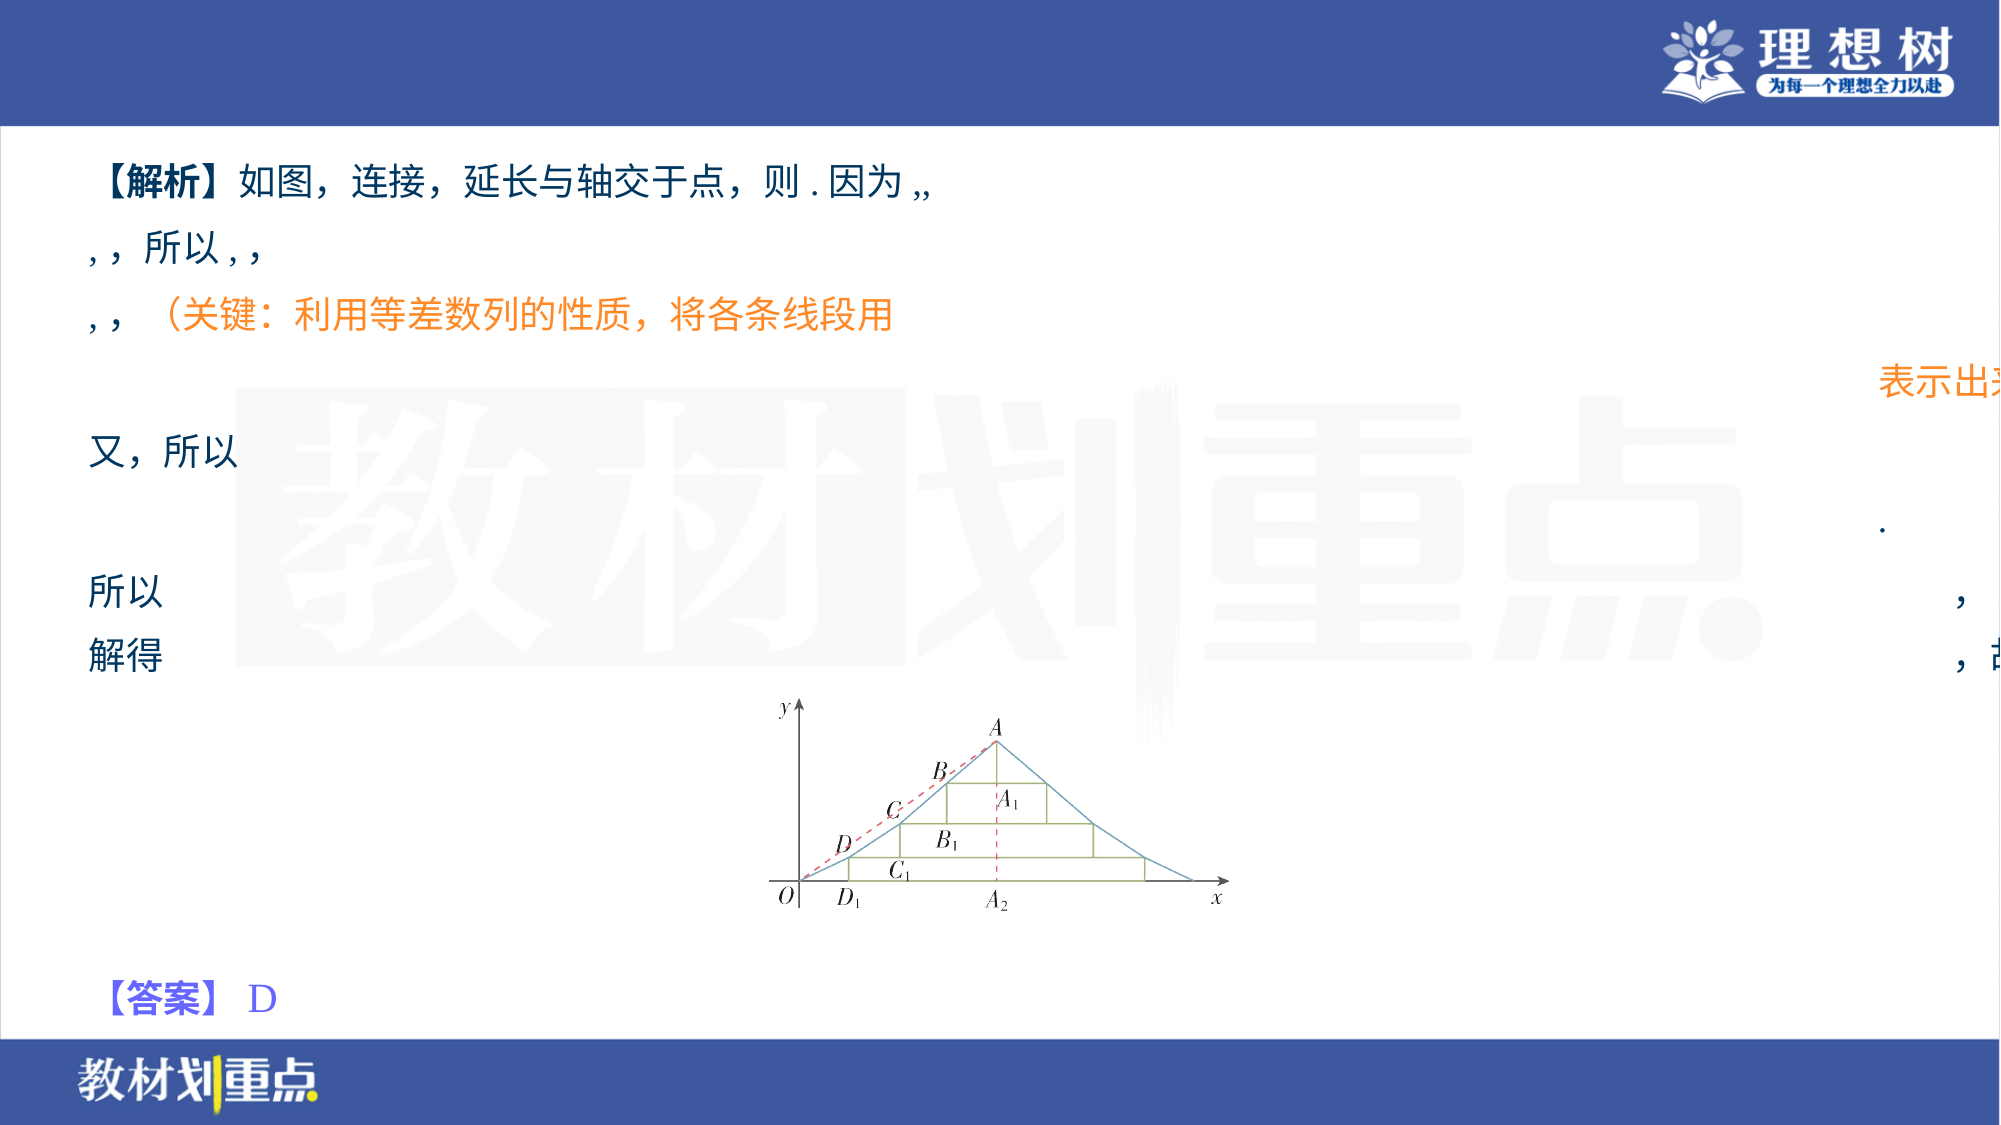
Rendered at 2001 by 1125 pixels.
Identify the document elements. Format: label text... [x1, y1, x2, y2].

text_box 【答案】D [88, 947, 1911, 1014]
picture [0, 0, 2000, 1125]
